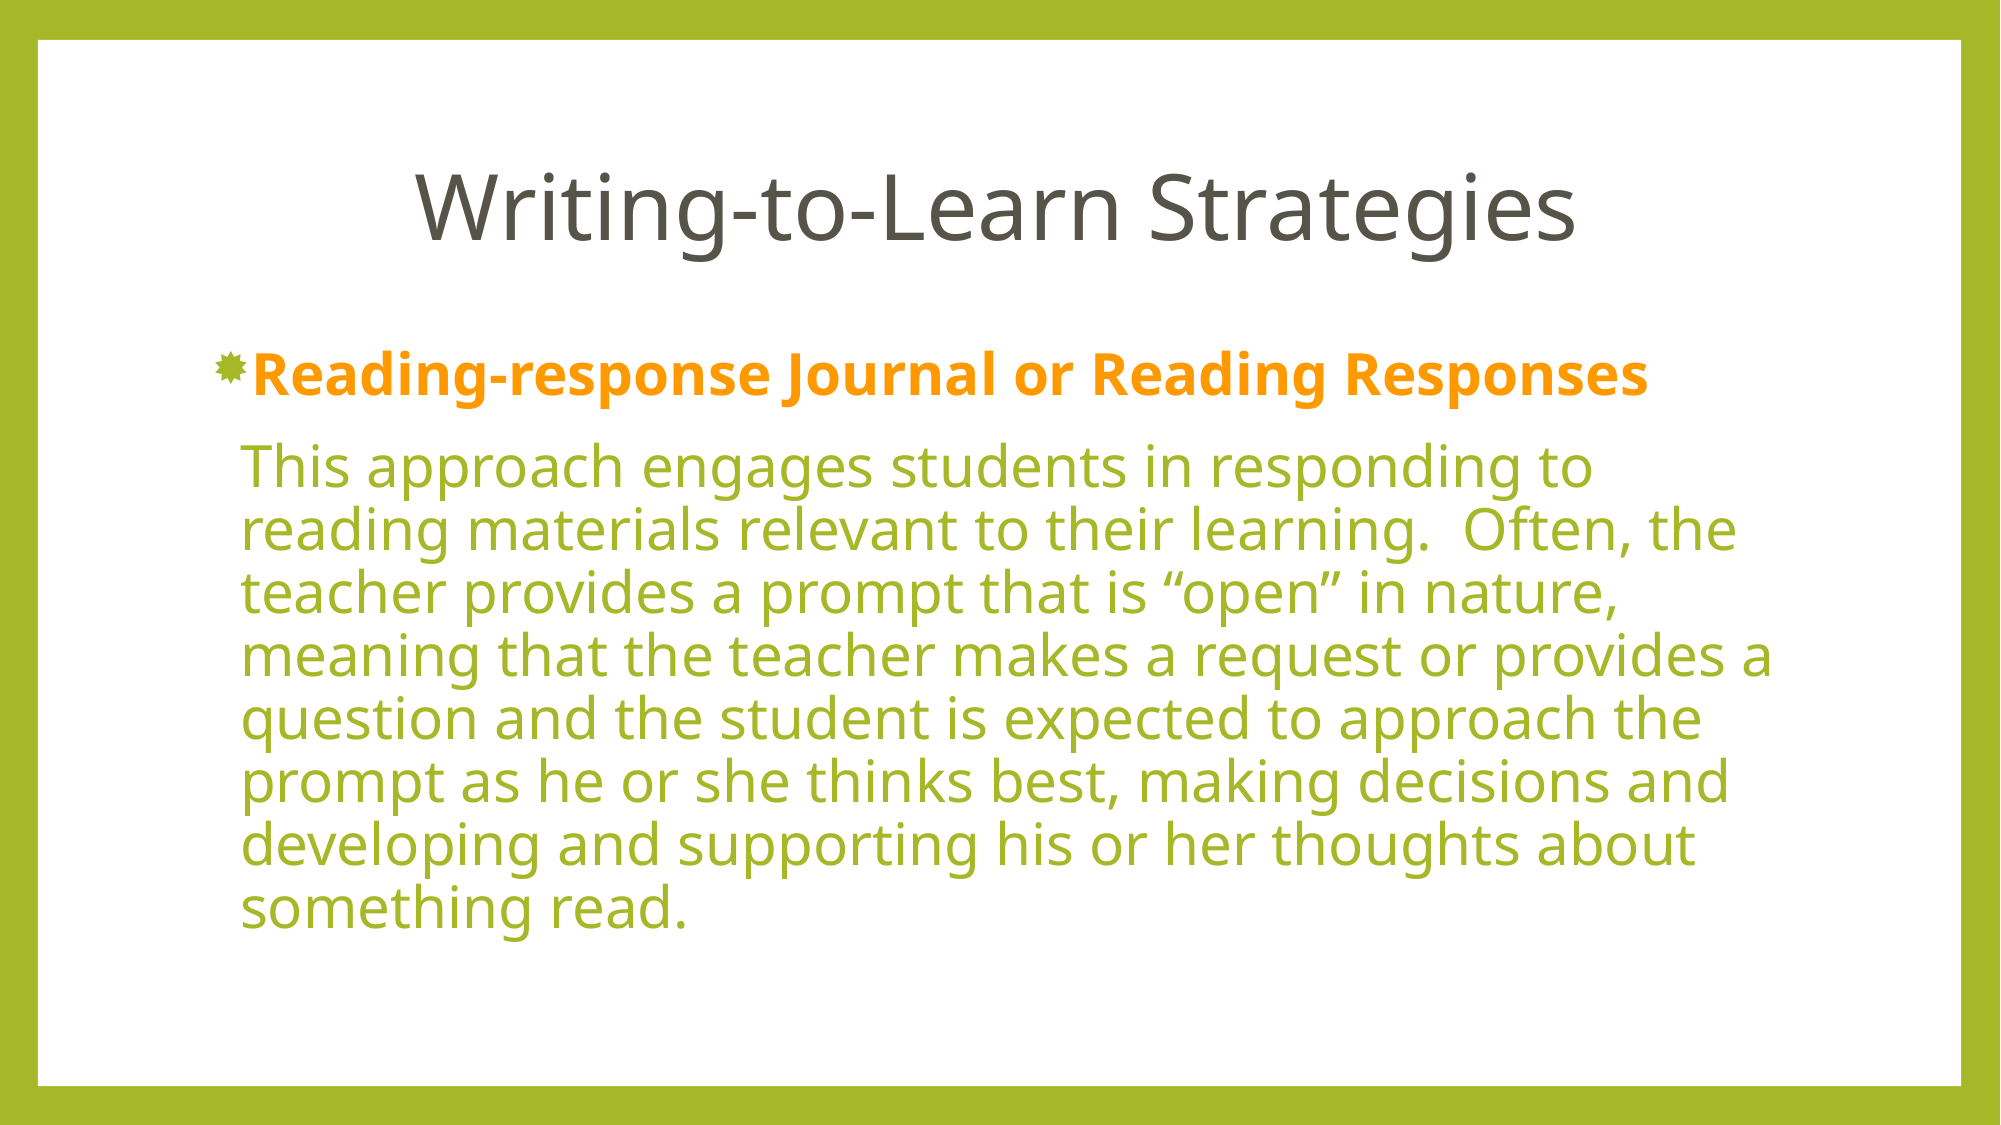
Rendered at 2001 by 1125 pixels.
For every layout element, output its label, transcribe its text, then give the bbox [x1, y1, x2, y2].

list Reading-response Journal or Reading Responses This approach engages students in responding to reading materials relevant to their learning. Often, the teacher provides a prompt that is “open” in nature, meaning that the teacher makes a request or provides a question and the student is expected to approach the prompt as he or she thinks best, making decisions and developing and supporting his or her thoughts about something read. [187, 337, 1808, 1000]
title Writing-to-Learn Strategies [187, 99, 1808, 323]
